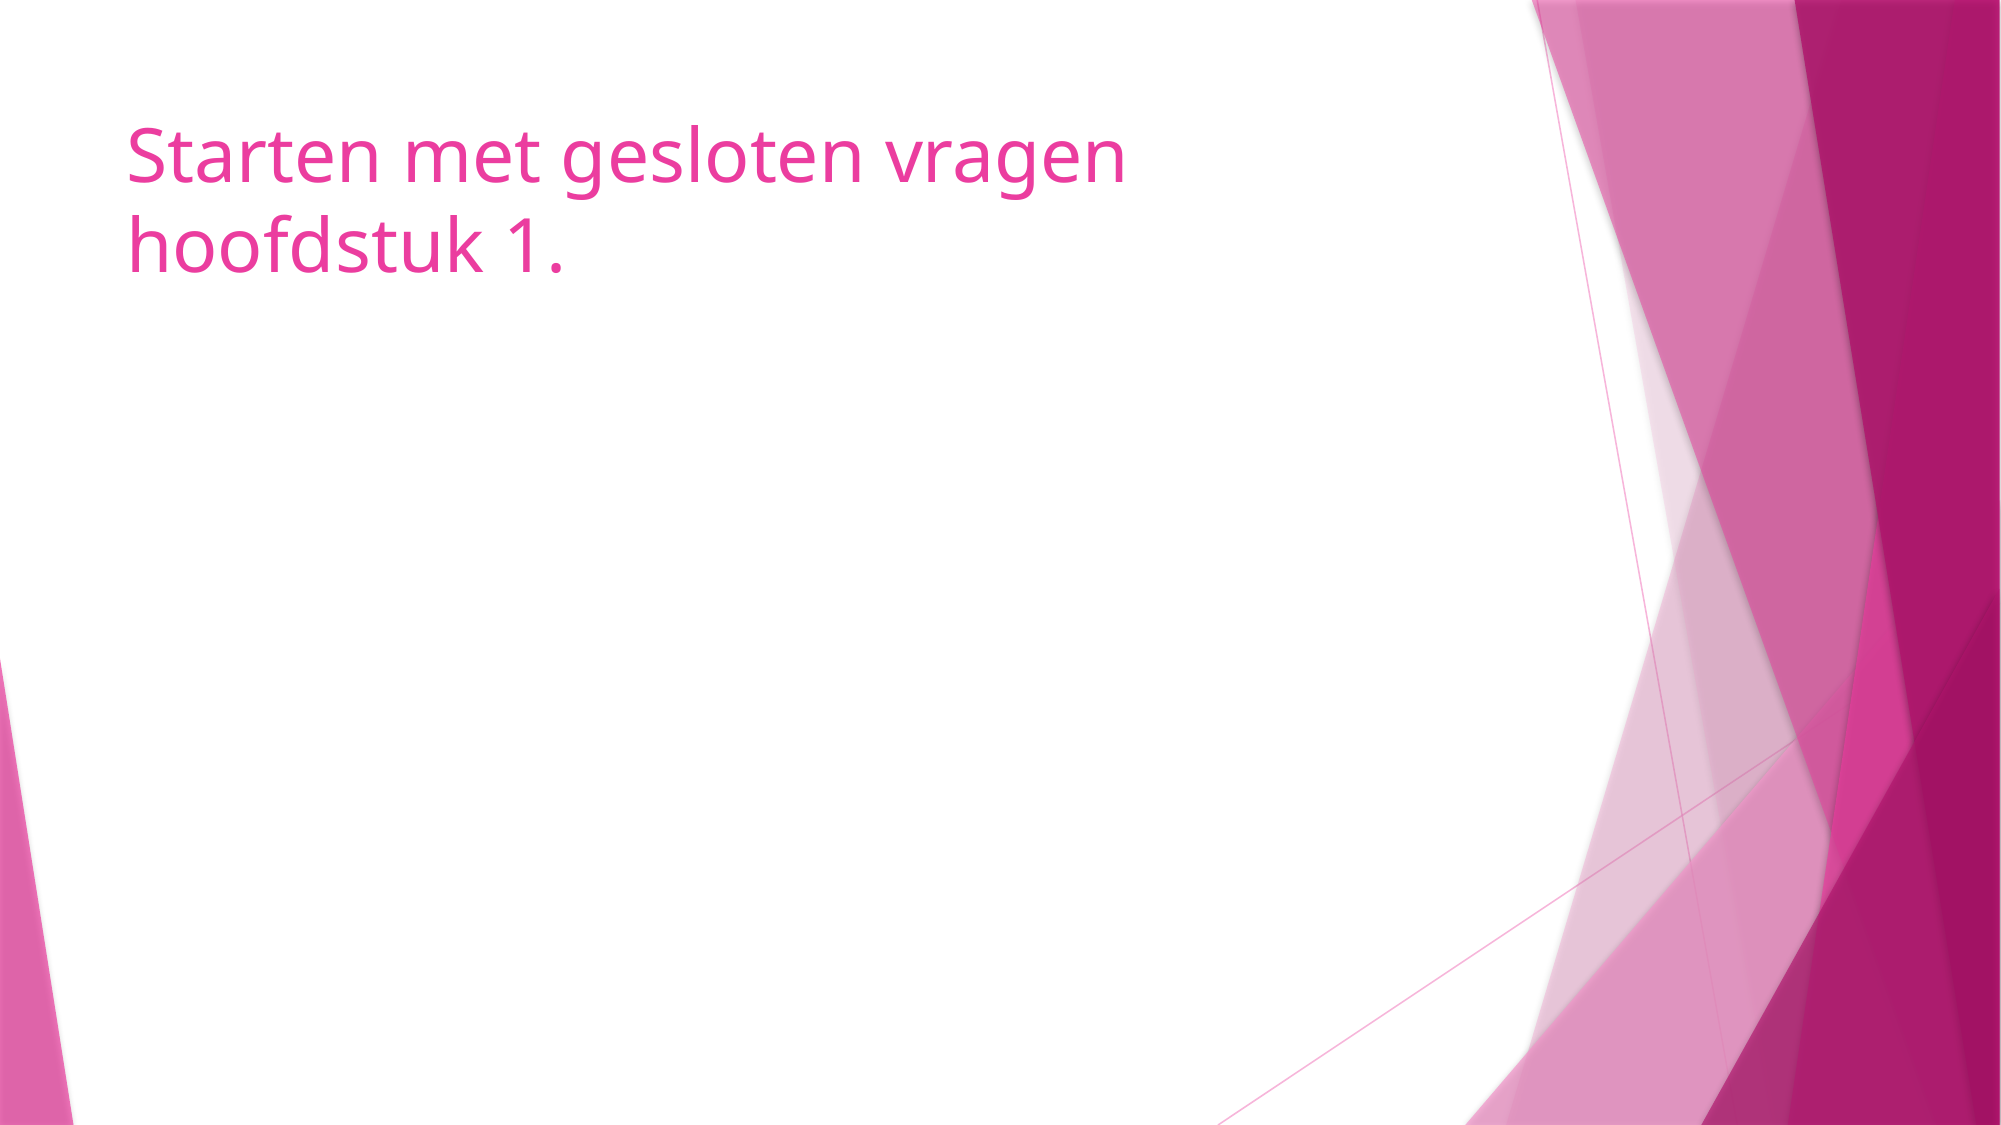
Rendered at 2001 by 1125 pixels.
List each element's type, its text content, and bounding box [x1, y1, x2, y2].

title Starten met gesloten vragen hoofdstuk 1. [111, 99, 1522, 317]
